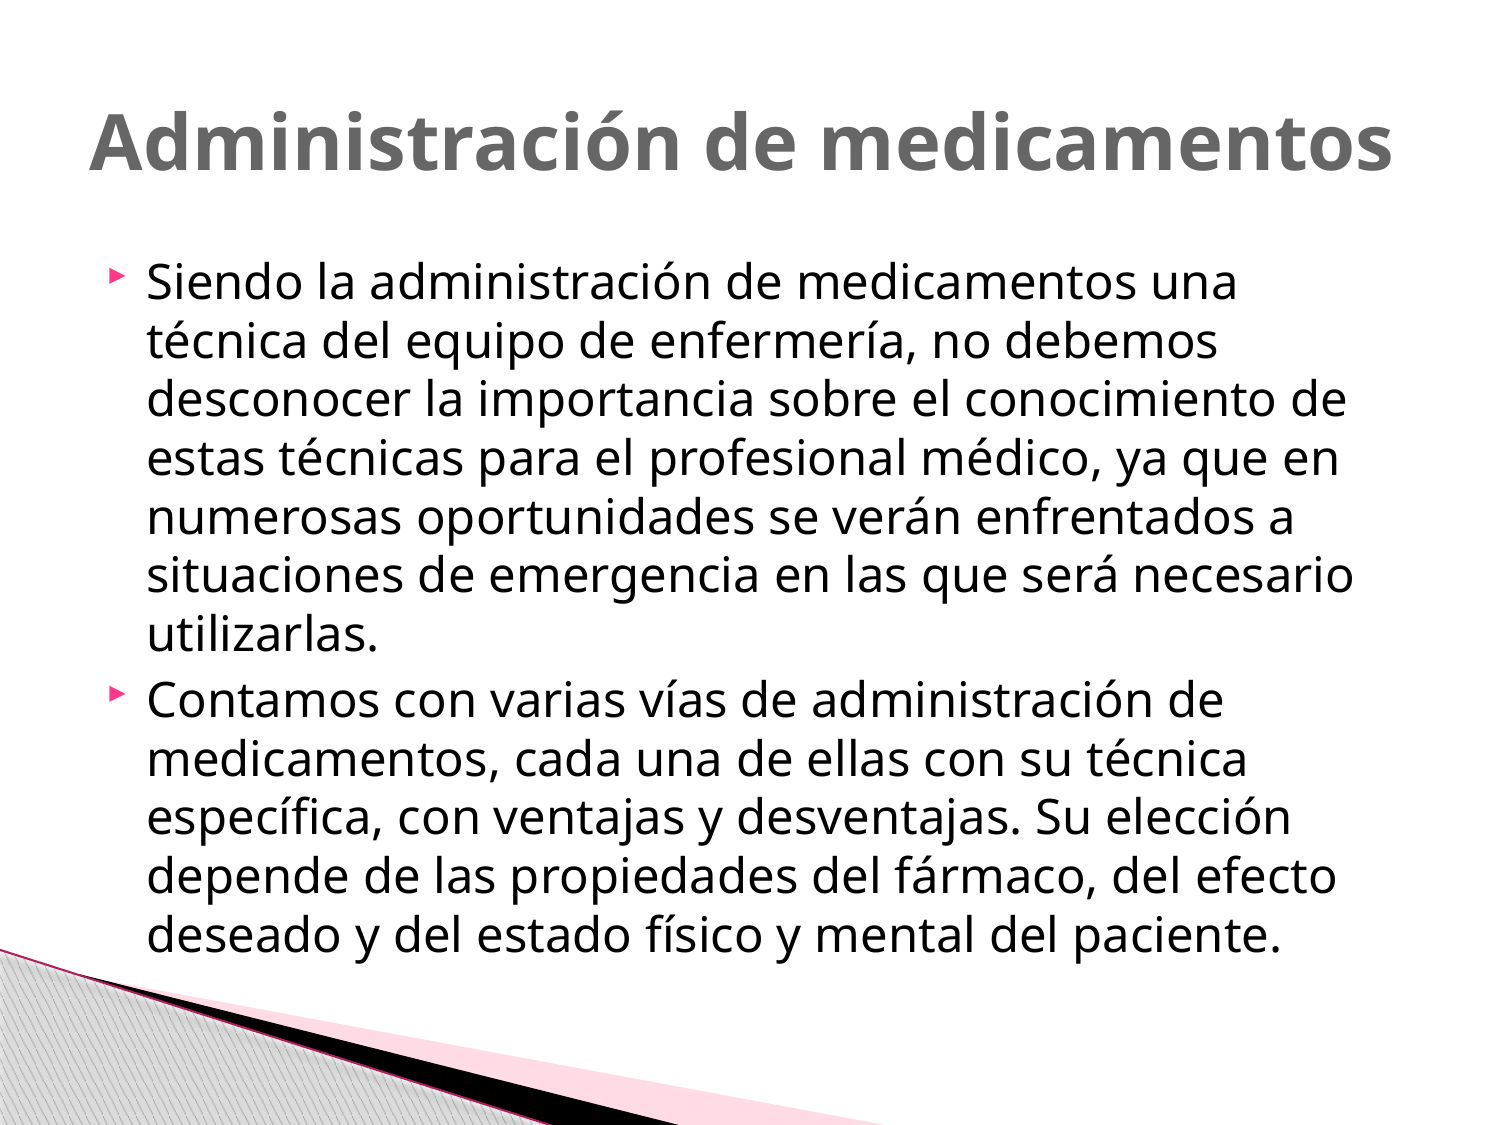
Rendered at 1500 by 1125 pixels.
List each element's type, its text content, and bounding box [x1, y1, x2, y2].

title Administración de medicamentos [75, 45, 1425, 233]
list Siendo la administración de medicamentos una técnica del equipo de enfermería, no debemos desconocer la importancia sobre el conocimiento de estas técnicas para el profesional médico, ya que en numerosas oportunidades se verán enfrentados a situaciones de emergencia en las que será necesario utilizarlas. Contamos con varias vías de administración de medicamentos, cada una de ellas con su técnica específica, con ventajas y desventajas. Su elección depende de las propiedades del fármaco, del efecto deseado y del estado físico y mental del paciente. [75, 243, 1425, 986]
